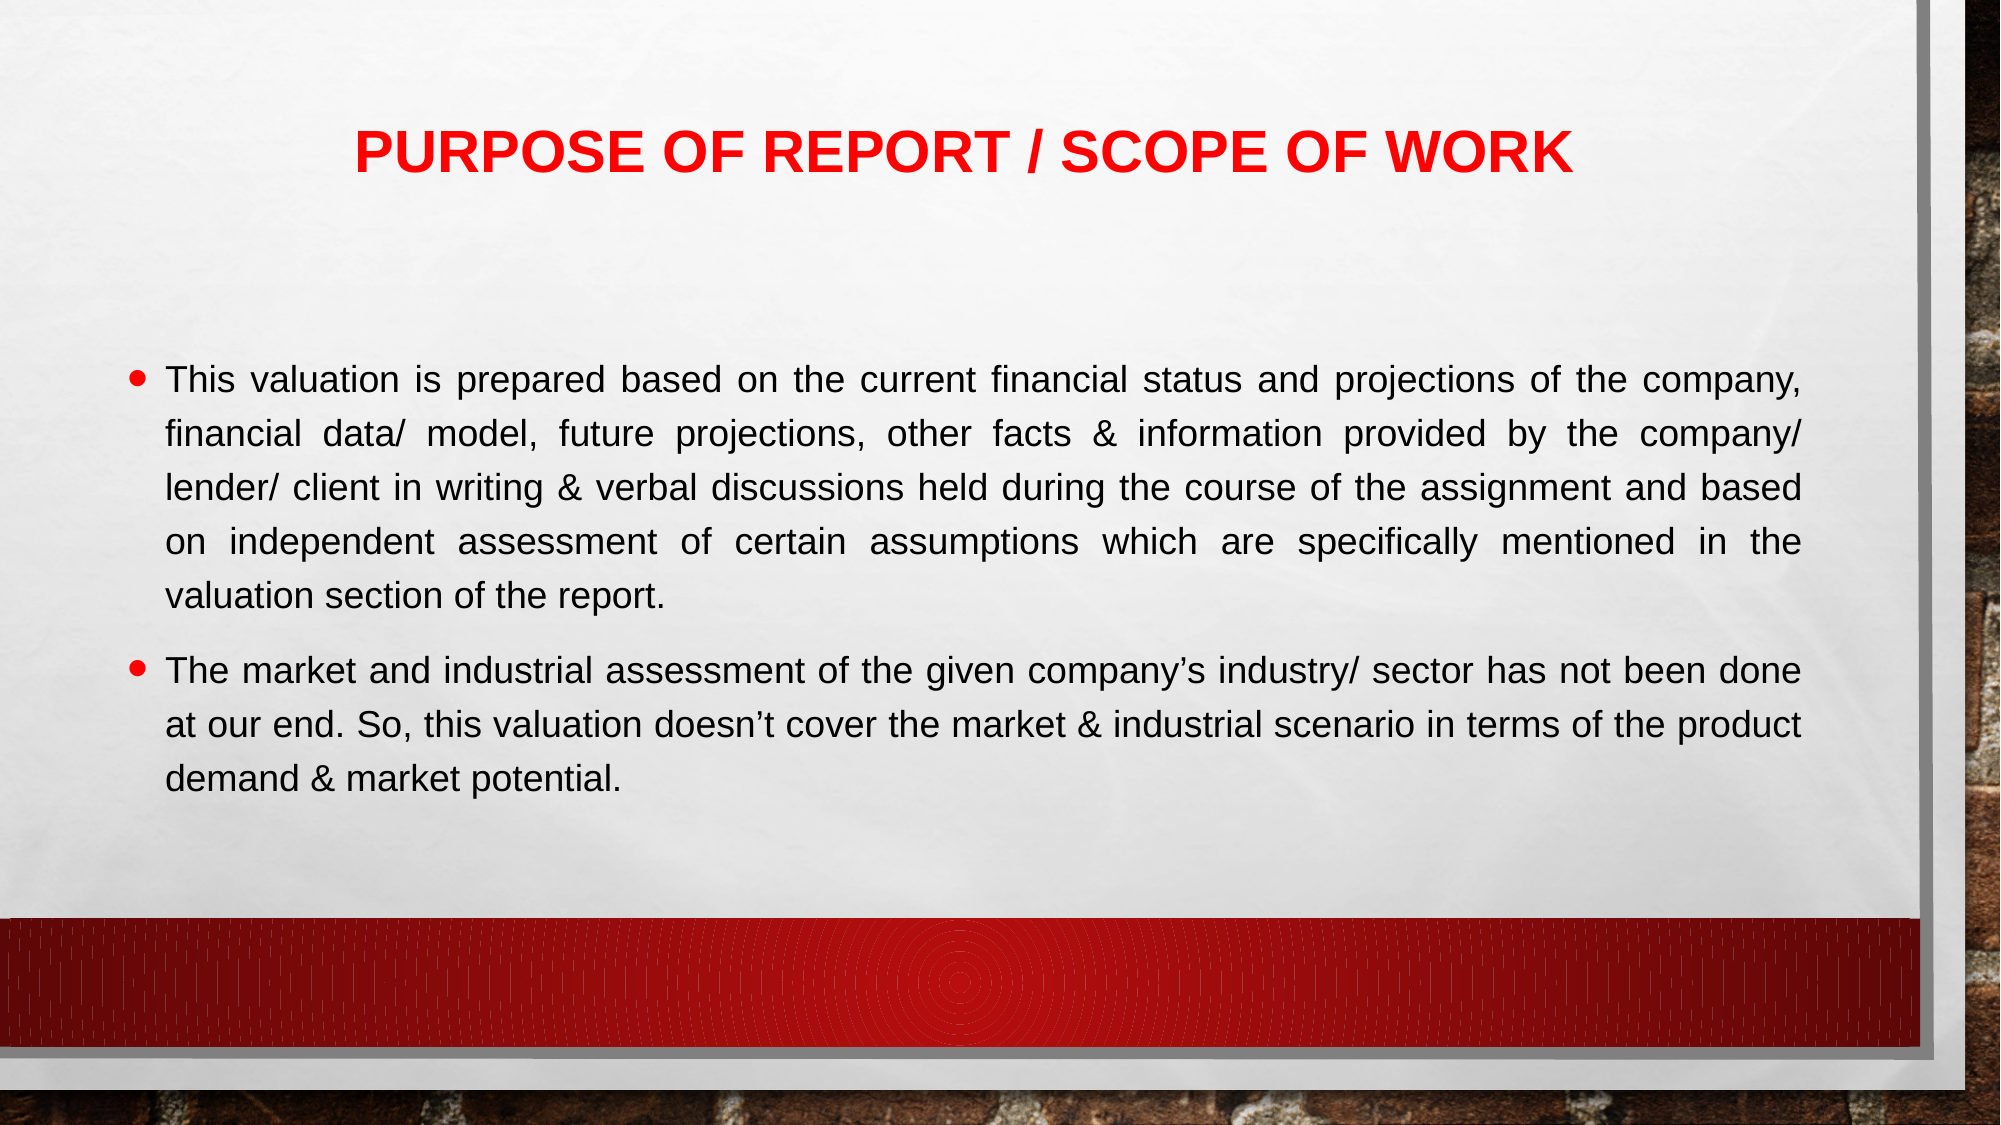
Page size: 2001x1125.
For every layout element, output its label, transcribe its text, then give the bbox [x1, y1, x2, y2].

list This valuation is prepared based on the current financial status and projections of the company, financial data/ model, future projections, other facts & information provided by the company/ lender/ client in writing & verbal discussions held during the course of the assignment and based on independent assessment of certain assumptions which are specifically mentioned in the valuation section of the report. The market and industrial assessment of the given company’s industry/ sector has not been done at our end. So, this valuation doesn’t cover the market & industrial scenario in terms of the product demand & market potential. [112, 338, 1818, 882]
picture [0, 0, 2000, 1125]
title PURPOSE OF REPORT / SCOPE OF WORk [112, 112, 1818, 302]
